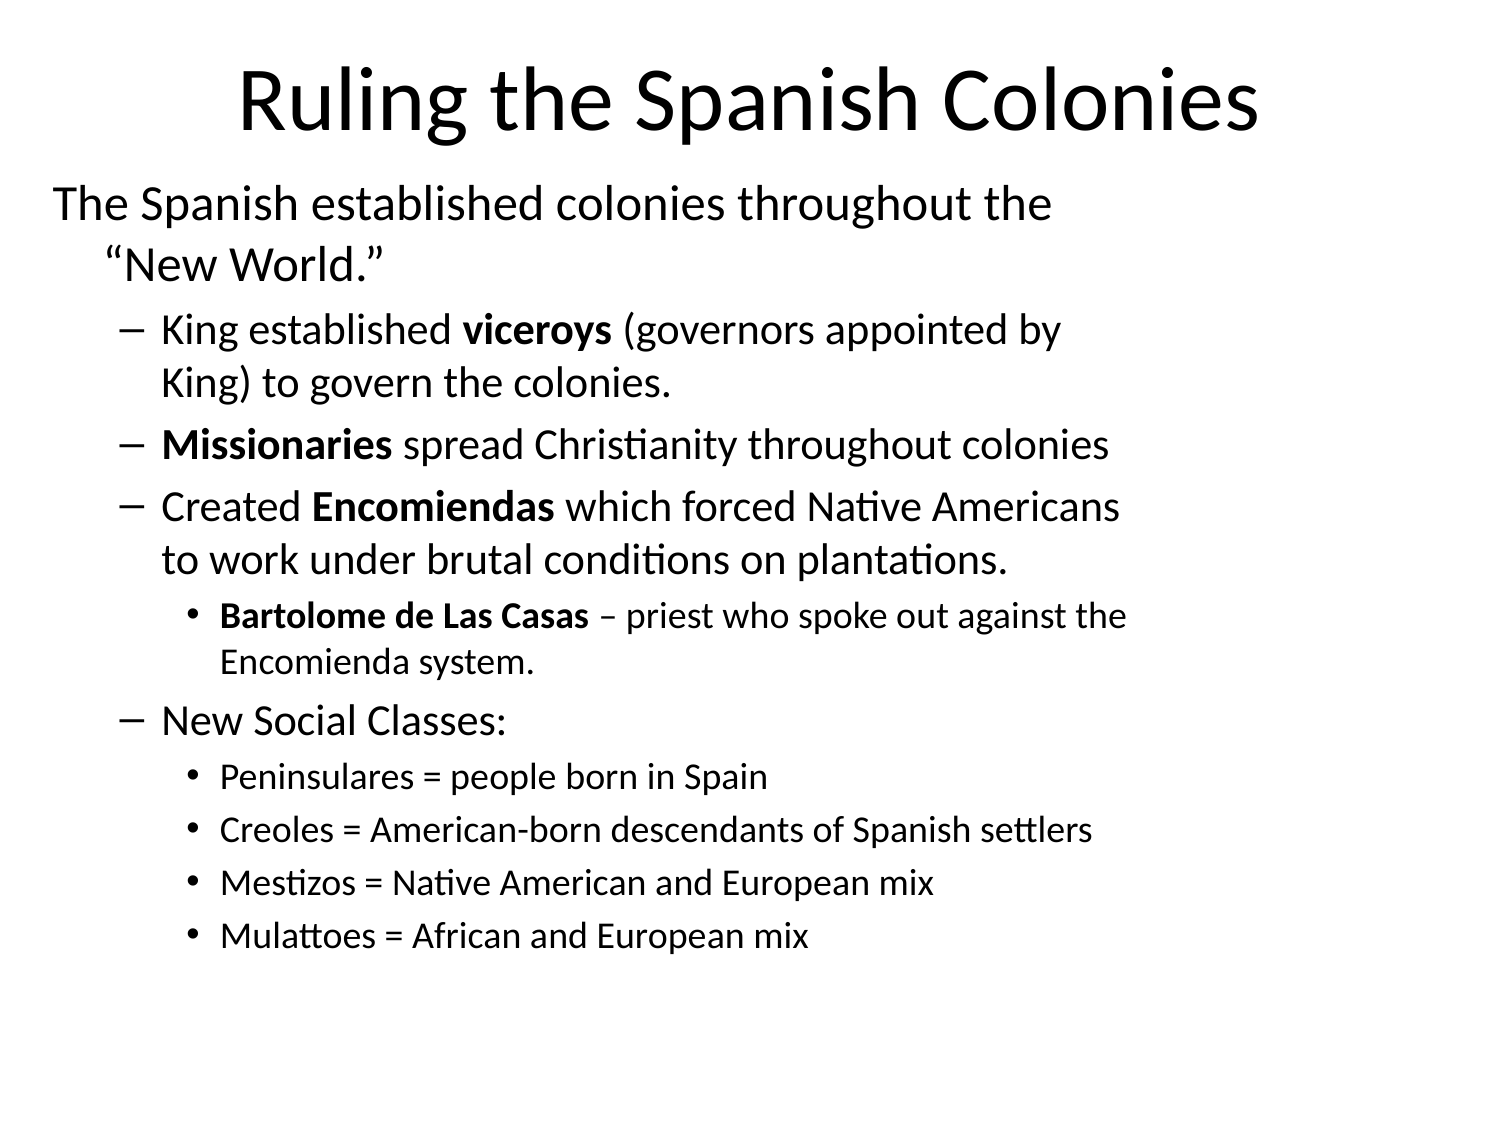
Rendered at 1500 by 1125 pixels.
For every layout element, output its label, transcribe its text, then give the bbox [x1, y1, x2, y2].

list The Spanish established colonies throughout the “New World.” King established viceroys (governors appointed by King) to govern the colonies. Missionaries spread Christianity throughout colonies Created Encomiendas which forced Native Americans to work under brutal conditions on plantations. Bartolome de Las Casas – priest who spoke out against the Encomienda system. New Social Classes: Peninsulares = people born in Spain Creoles = American-born descendants of Spanish settlers Mestizos = Native American and European mix Mulattoes = African and European mix [37, 162, 1175, 1075]
title Ruling the Spanish Colonies [75, 0, 1425, 188]
